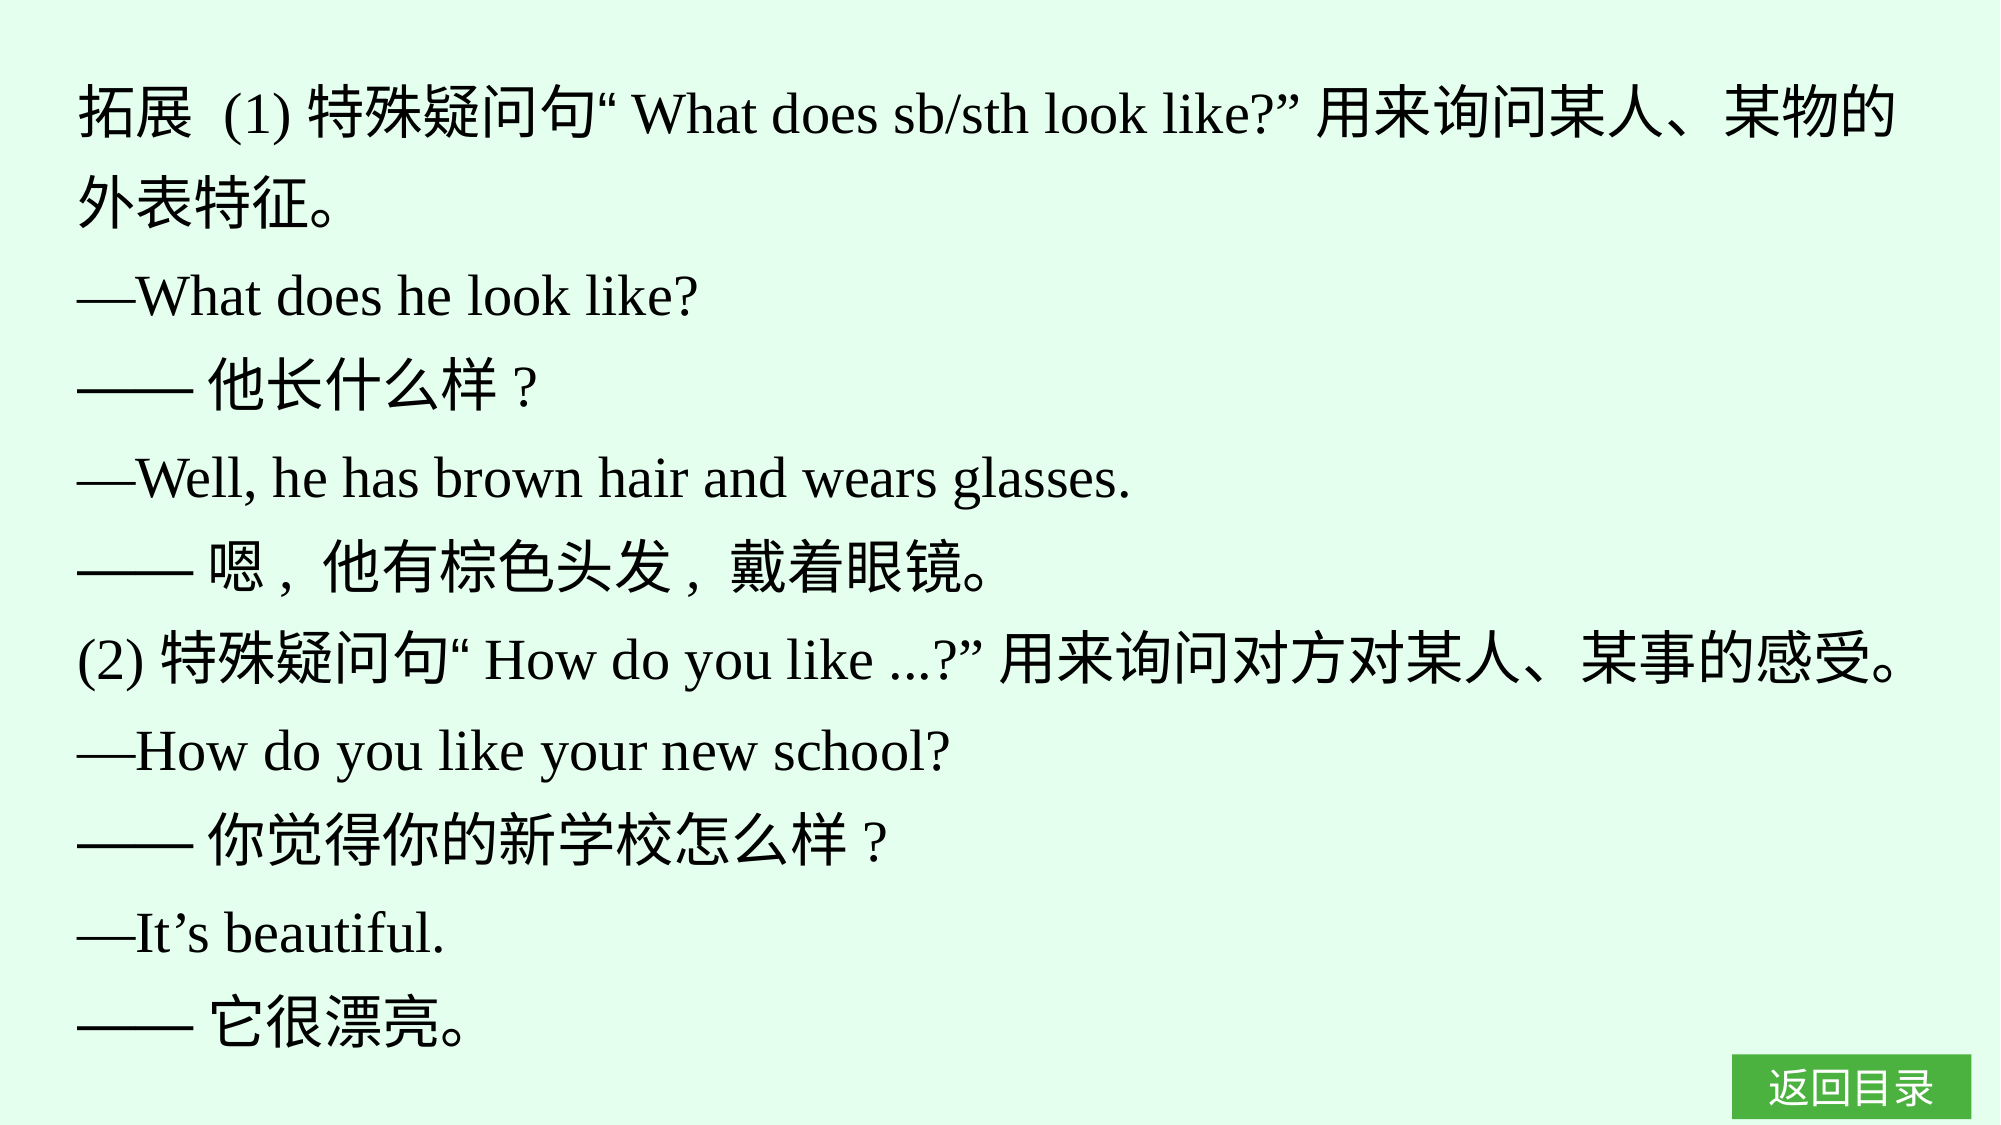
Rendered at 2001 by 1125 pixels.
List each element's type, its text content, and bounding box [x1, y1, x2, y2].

text_box 拓展 (1)特殊疑问句“What does sb/sth look like?”用来询问某人、某物的外表特征。 —What does he look like? ——他长什么样? —Well, he has brown hair and wears glasses. ——嗯, 他有棕色头发, 戴着眼镜。 (2)特殊疑问句“How do you like ...?”用来询问对方对某人、某事的感受。 —How do you like your new school? ——你觉得你的新学校怎么样? —It’s beautiful. ——它很漂亮。 [62, 46, 1938, 1062]
